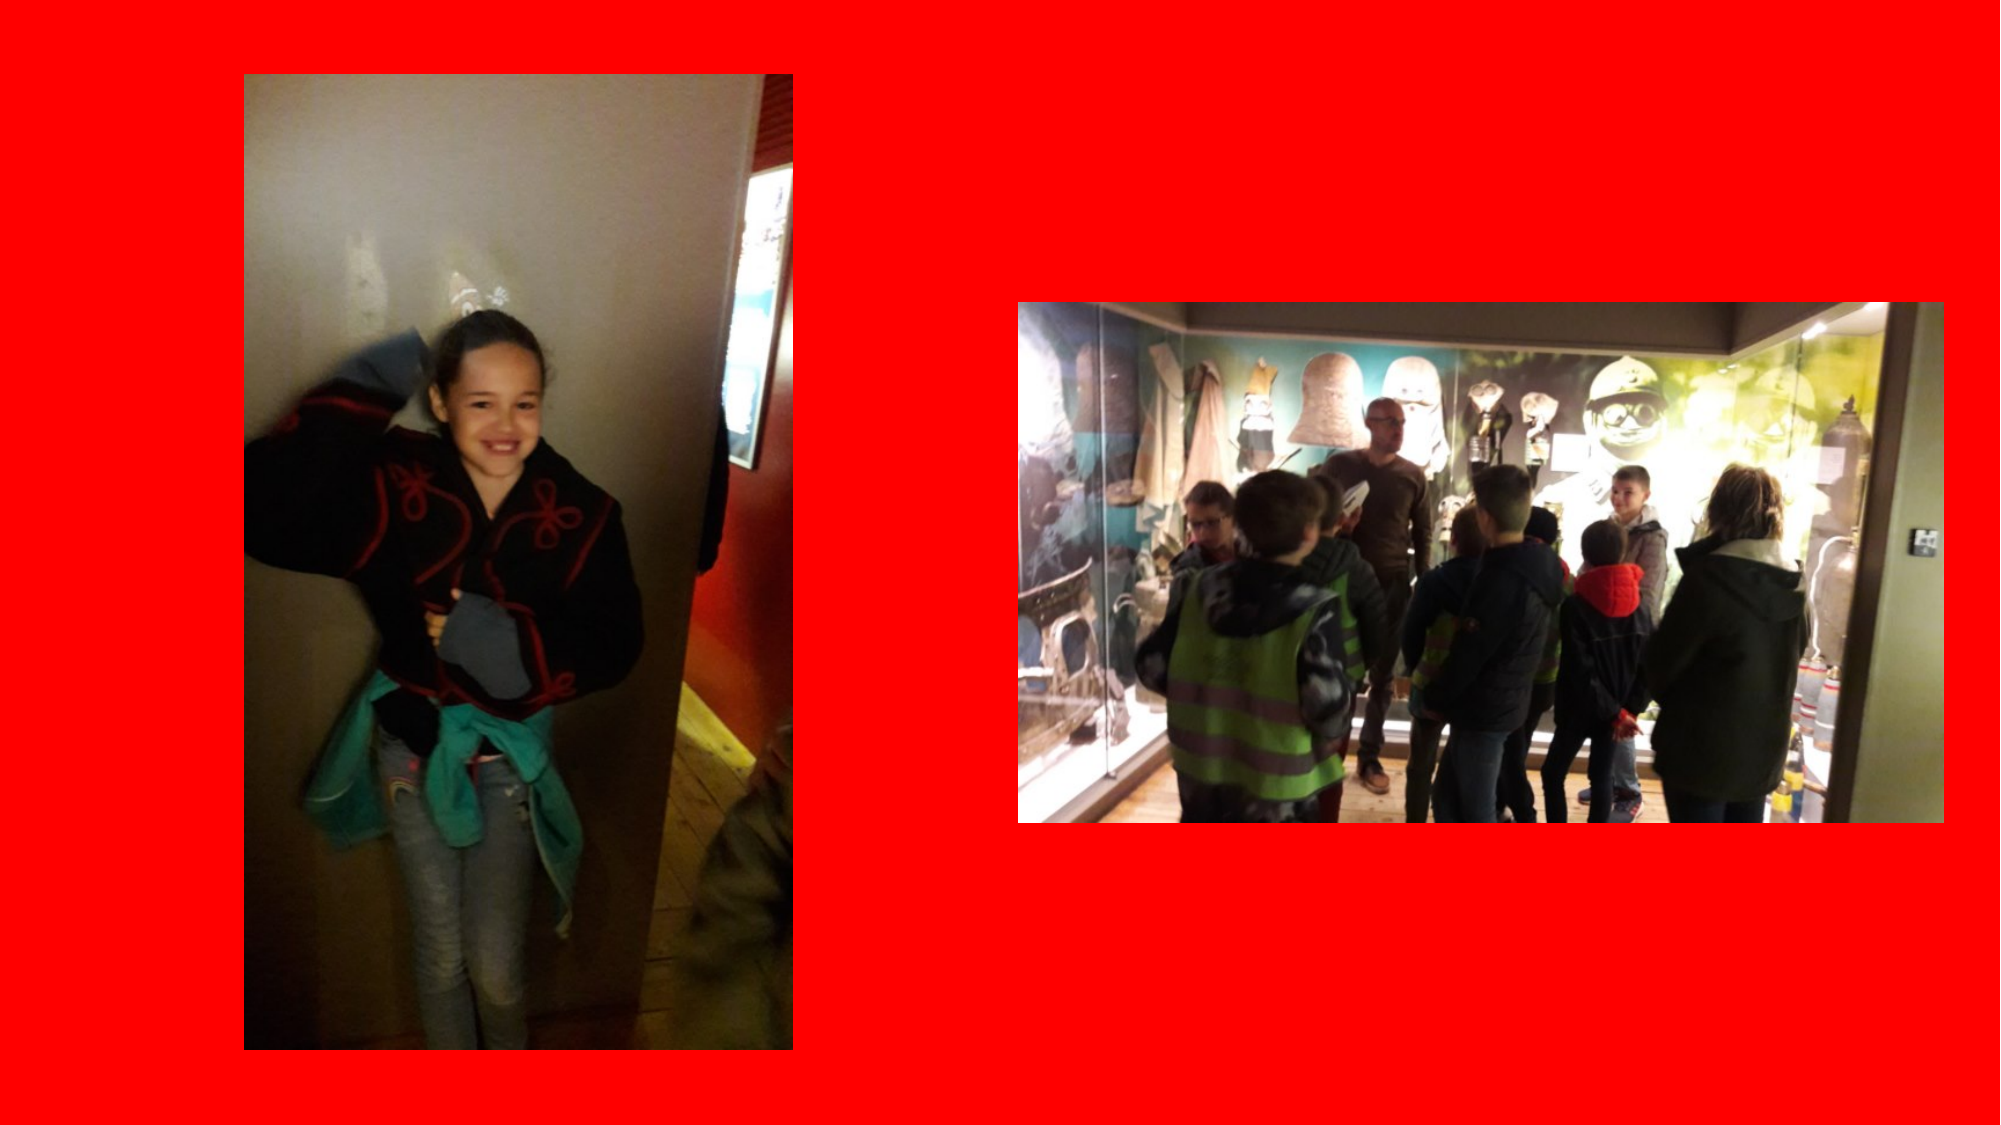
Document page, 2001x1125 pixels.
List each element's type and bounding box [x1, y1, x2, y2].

picture [1018, 302, 1944, 823]
picture [244, 74, 793, 1050]
